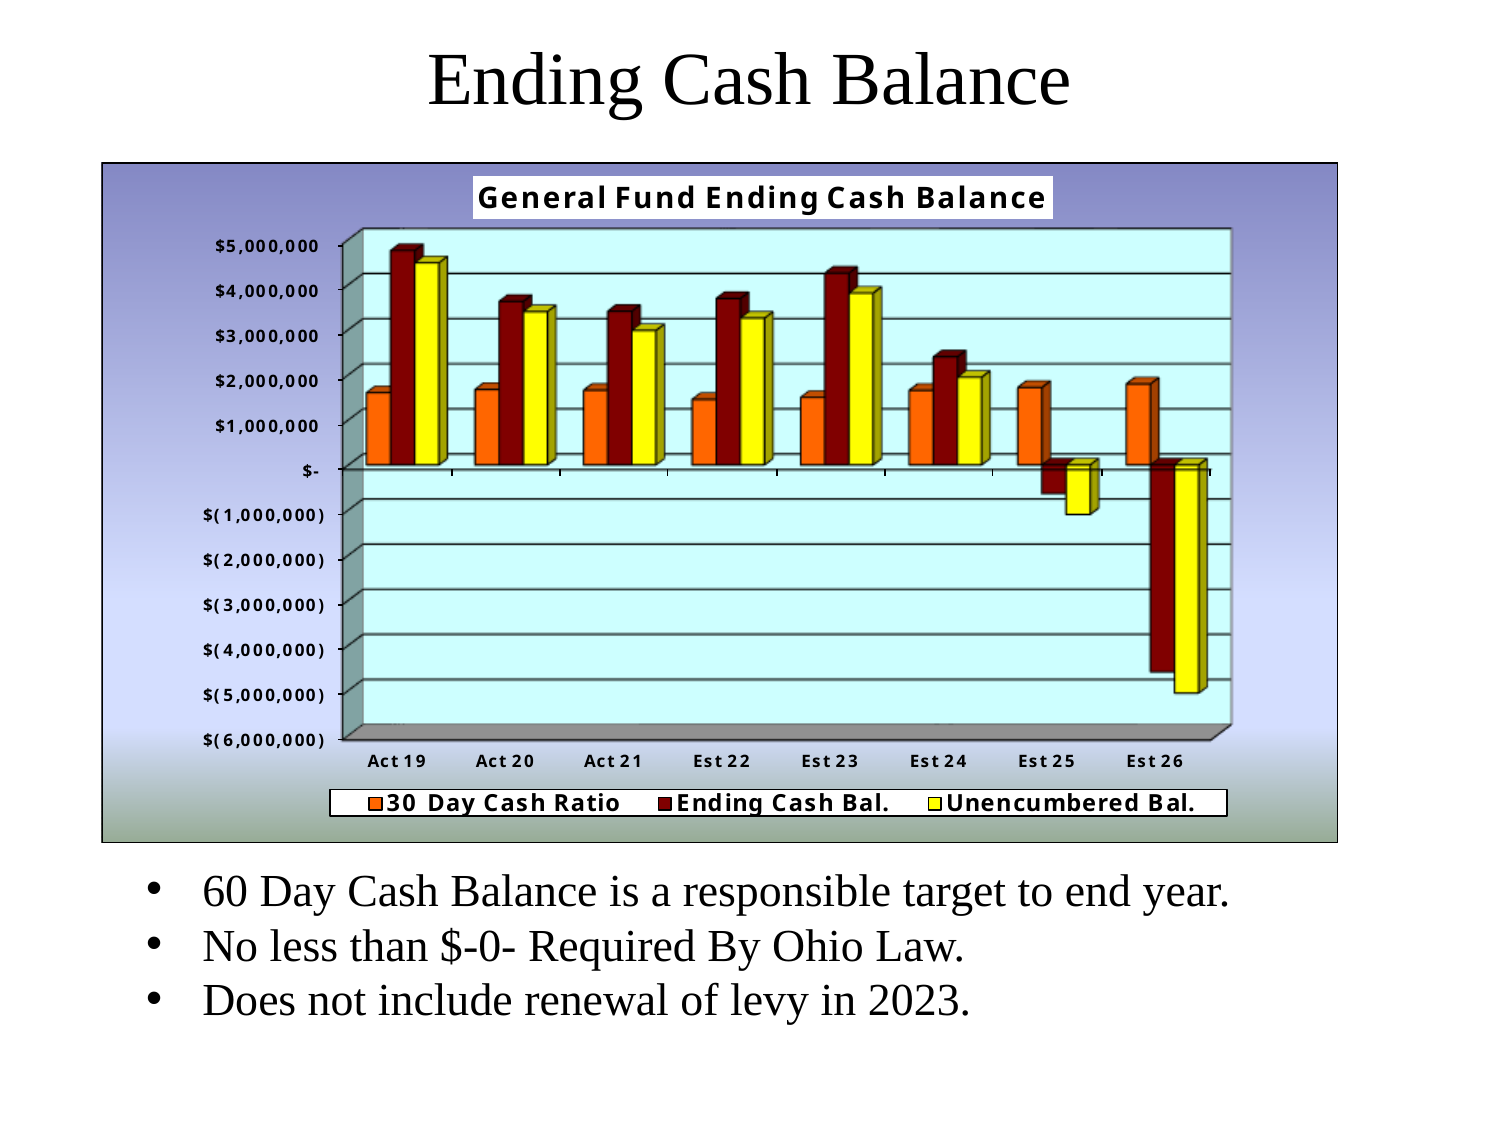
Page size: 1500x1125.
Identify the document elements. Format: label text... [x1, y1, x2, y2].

title Ending Cash Balance [94, 12, 1406, 138]
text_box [100, 161, 1339, 843]
text_box 60 Day Cash Balance is a responsible target to end year. No less than $-0- Required By Ohio Law. Does not include renewal of levy in 2023. [131, 852, 1369, 1033]
